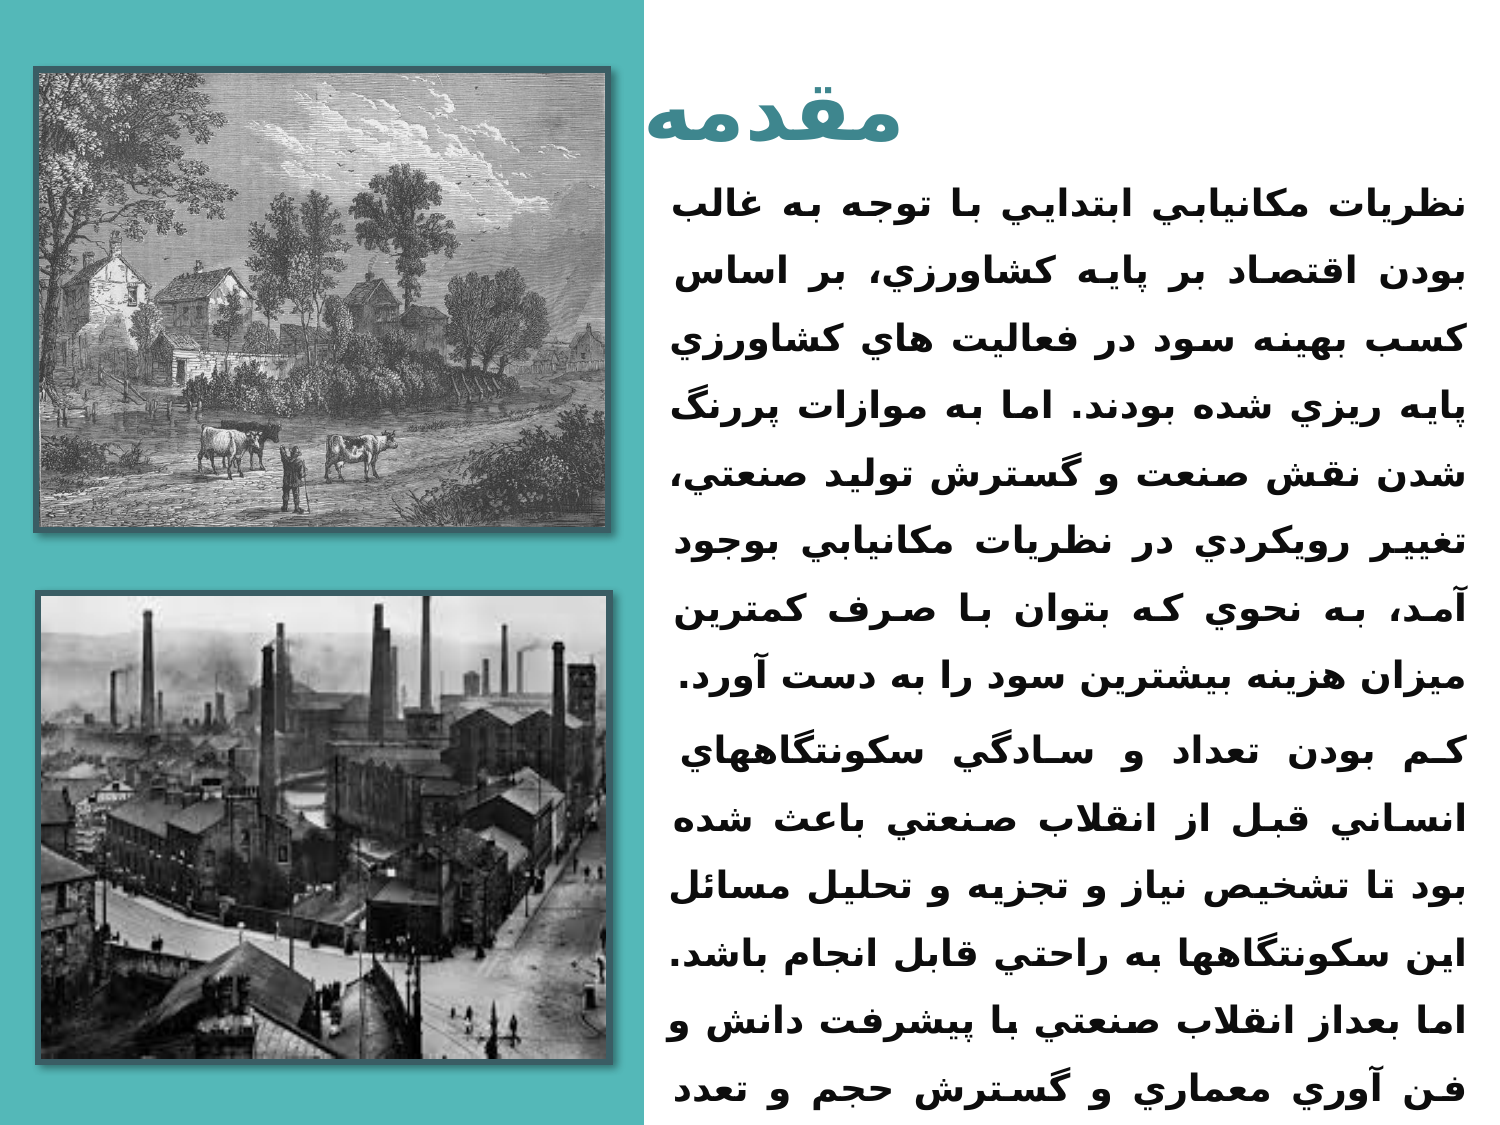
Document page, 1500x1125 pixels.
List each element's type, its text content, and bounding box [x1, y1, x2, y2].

text_box [0, 0, 644, 1125]
text_box نظريات مكانيابي ابتدايي با توجه به غالب بودن اقتصاد بر پايه كشاورزي، بر اساس كسب بهینه سود در فعالیت هاي كشاورزي پايه ريزي شده بودند. اما به موازات پررنگ شدن نقش صنعت و گسترش تولید صنعتي، تغییر رويكردي در نظريات مكانيابي بوجود آمد، به نحوي كه بتوان با صرف كمترين میزان هزينه بیشترين سود را به دست آورد. كم بودن تعداد و سادگي سكونتگاههاي انساني قبل از انقلاب صنعتي باعث شده بود تا تشخیص نیاز و تجزيه و تحلیل مسائل اين سكونتگاهها به راحتي قابل انجام باشد. اما بعداز انقلاب صنعتي با پیشرفت دانش و فن آوري معماري و گسترش حجم و تعدد انواع كاربريها و ايجاد كاربريهاي جديد مسائل جديدي در ساختار شهرها بوجود آمد كه باعث خارج شدن شهرها از حالت ارگانیك اولیه شان شد و تفكر شهر به عنوان ماشیني براي زندگي مفهوم اولیه شهر را تغییر داد. [651, 148, 1482, 1059]
picture [40, 595, 607, 1059]
picture [39, 72, 606, 528]
text_box مقدمه [644, 0, 1500, 1125]
